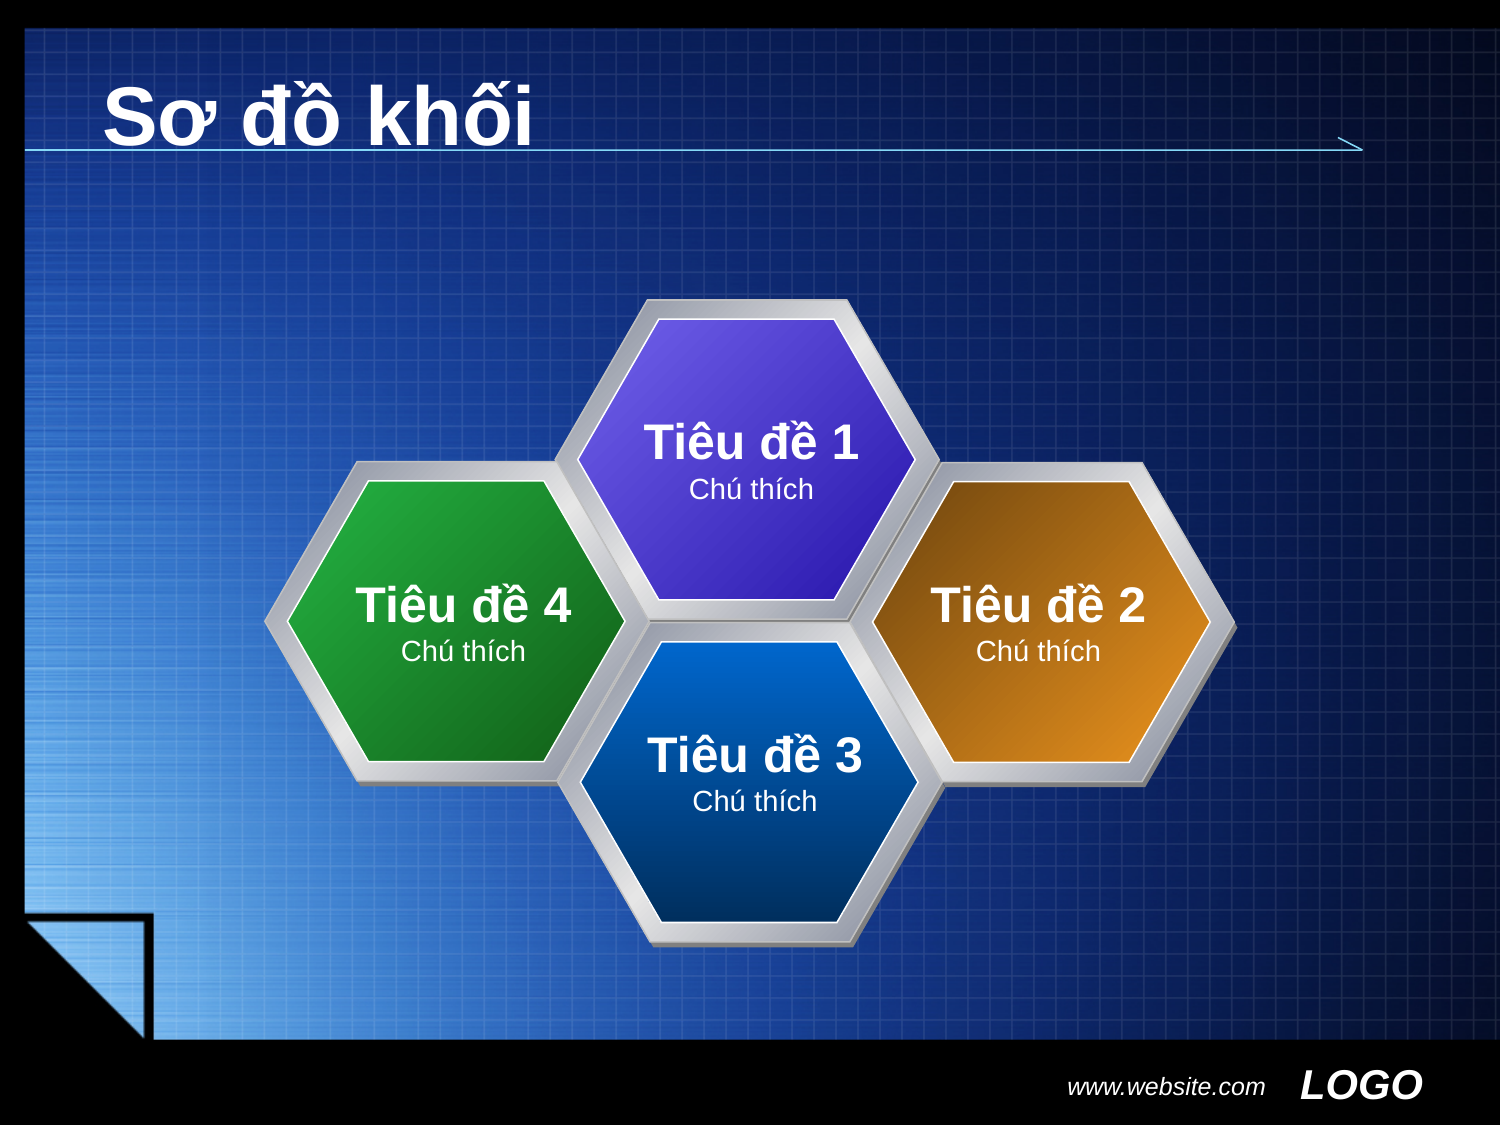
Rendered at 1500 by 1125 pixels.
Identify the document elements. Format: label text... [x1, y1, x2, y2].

title Sơ đồ khối [87, 74, 1288, 151]
picture [0, 0, 1500, 1125]
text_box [264, 299, 1238, 948]
footer www.website.com [906, 1062, 1282, 1103]
